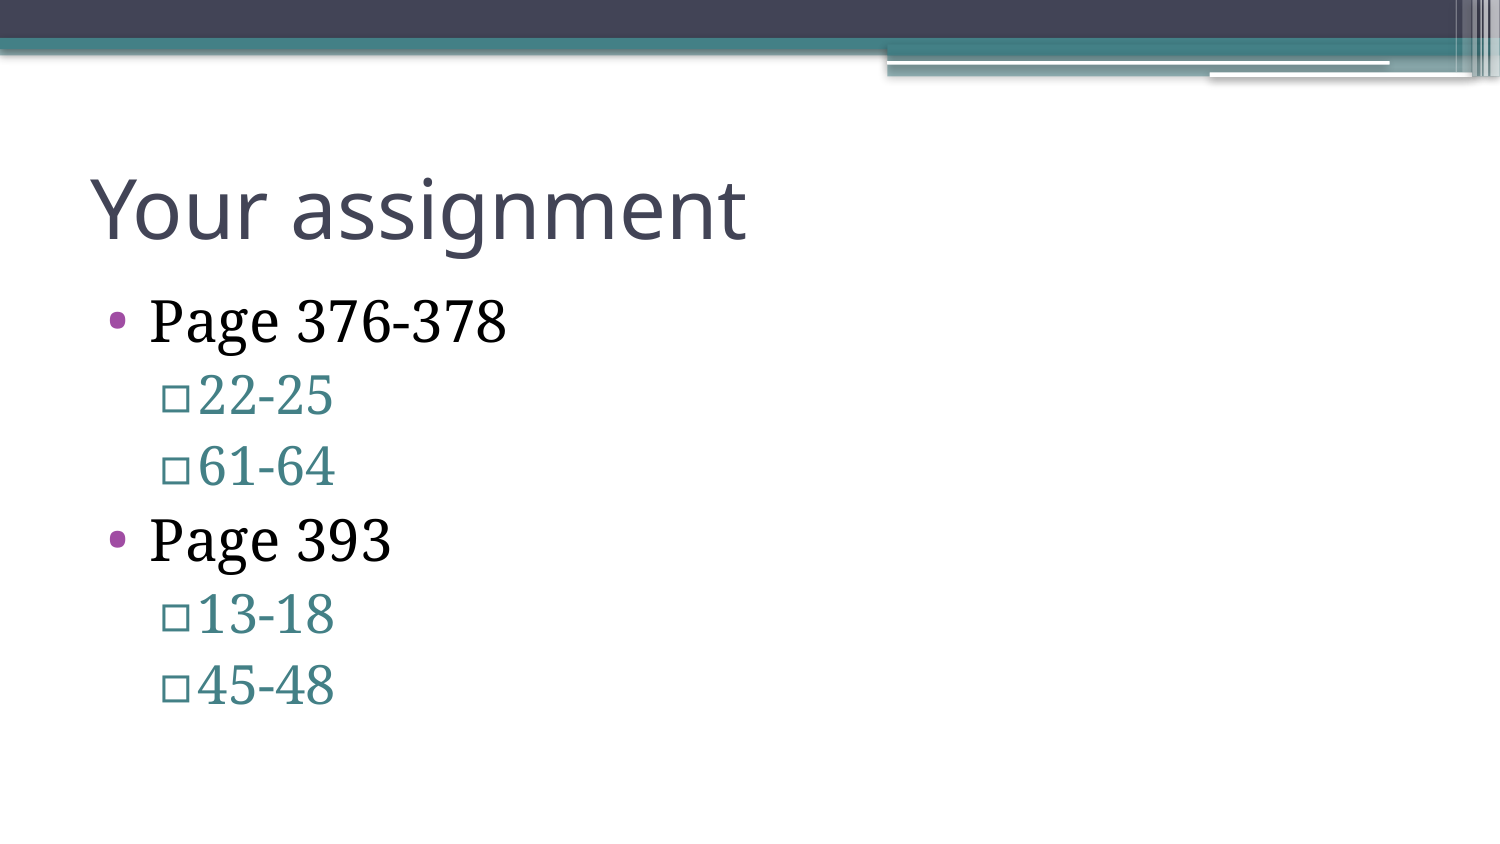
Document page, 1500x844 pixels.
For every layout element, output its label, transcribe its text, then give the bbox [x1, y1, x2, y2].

title Your assignment [74, 140, 1426, 273]
list Page 376-378 22-25 61-64 Page 393 13-18 45-48 [74, 276, 1426, 809]
